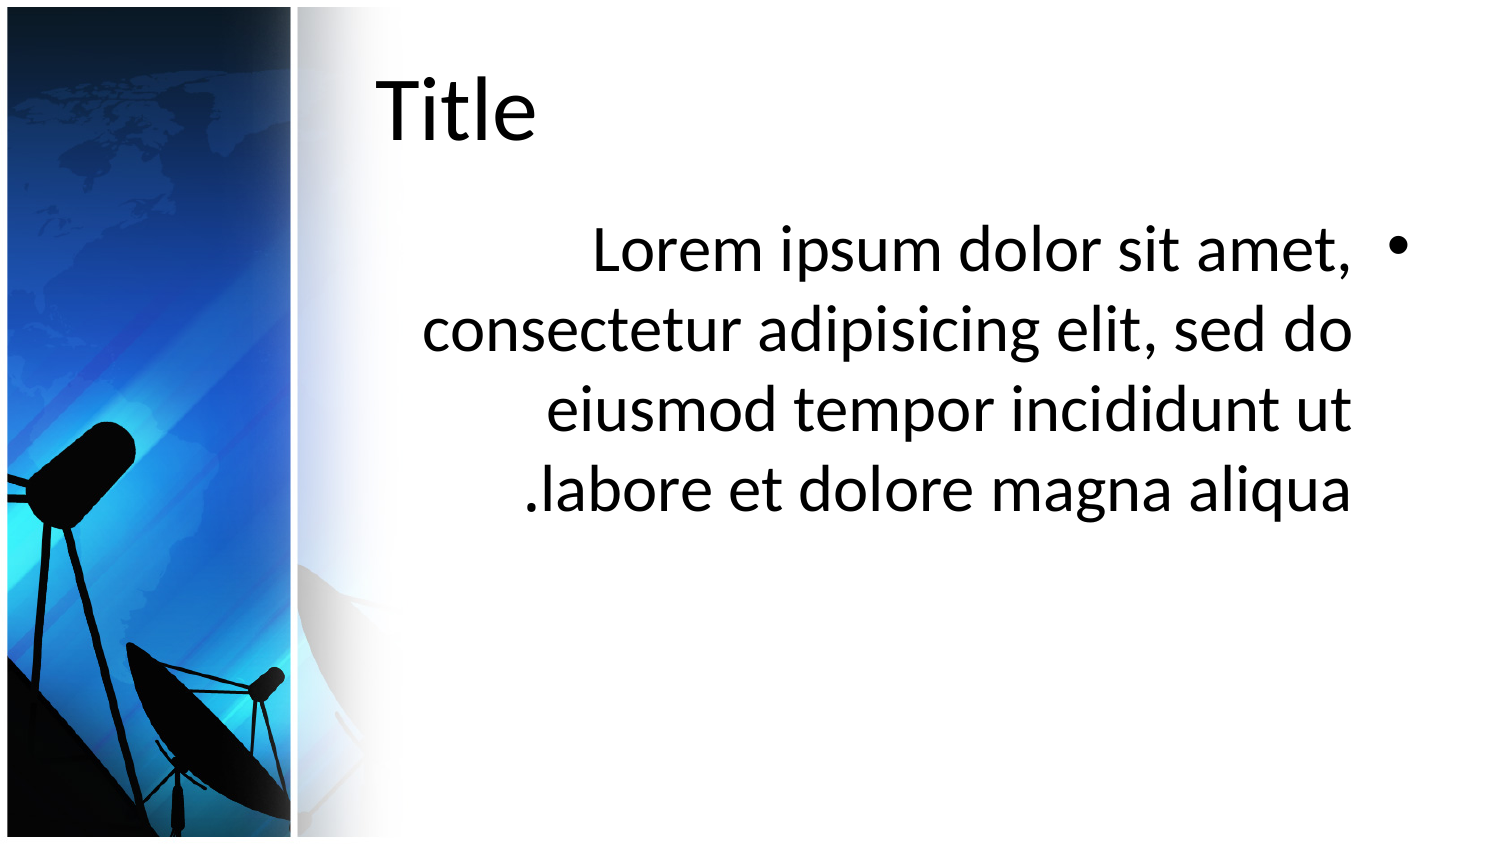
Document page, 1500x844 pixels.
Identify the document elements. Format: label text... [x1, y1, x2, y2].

list Lorem ipsum dolor sit amet, consectetur adipisicing elit, sed do eiusmod tempor incididunt ut labore et dolore magna aliqua. [360, 196, 1425, 754]
title Title [360, 33, 1425, 175]
picture [0, 0, 1500, 844]
